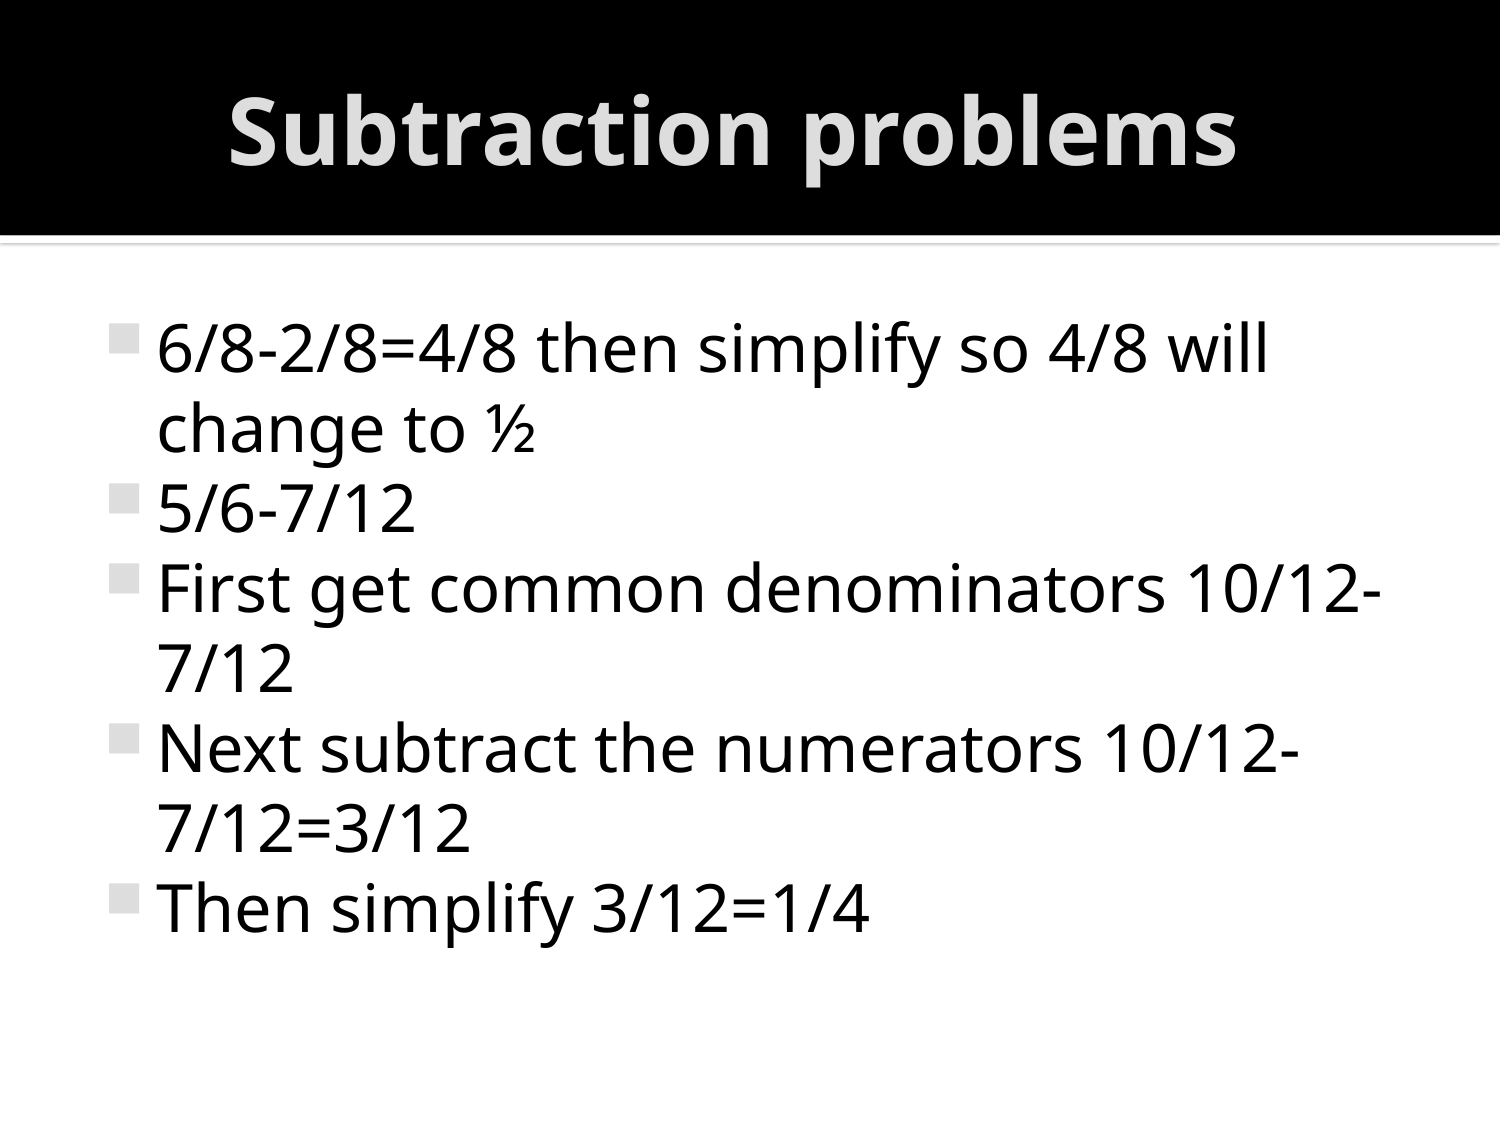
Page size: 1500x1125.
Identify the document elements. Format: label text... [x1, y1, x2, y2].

title Subtraction problems [212, 25, 1425, 231]
list 6/8-2/8=4/8 then simplify so 4/8 will change to ½ 5/6-7/12 First get common denominators 10/12-7/12 Next subtract the numerators 10/12-7/12=3/12 Then simplify 3/12=1/4 [75, 291, 1425, 1050]
